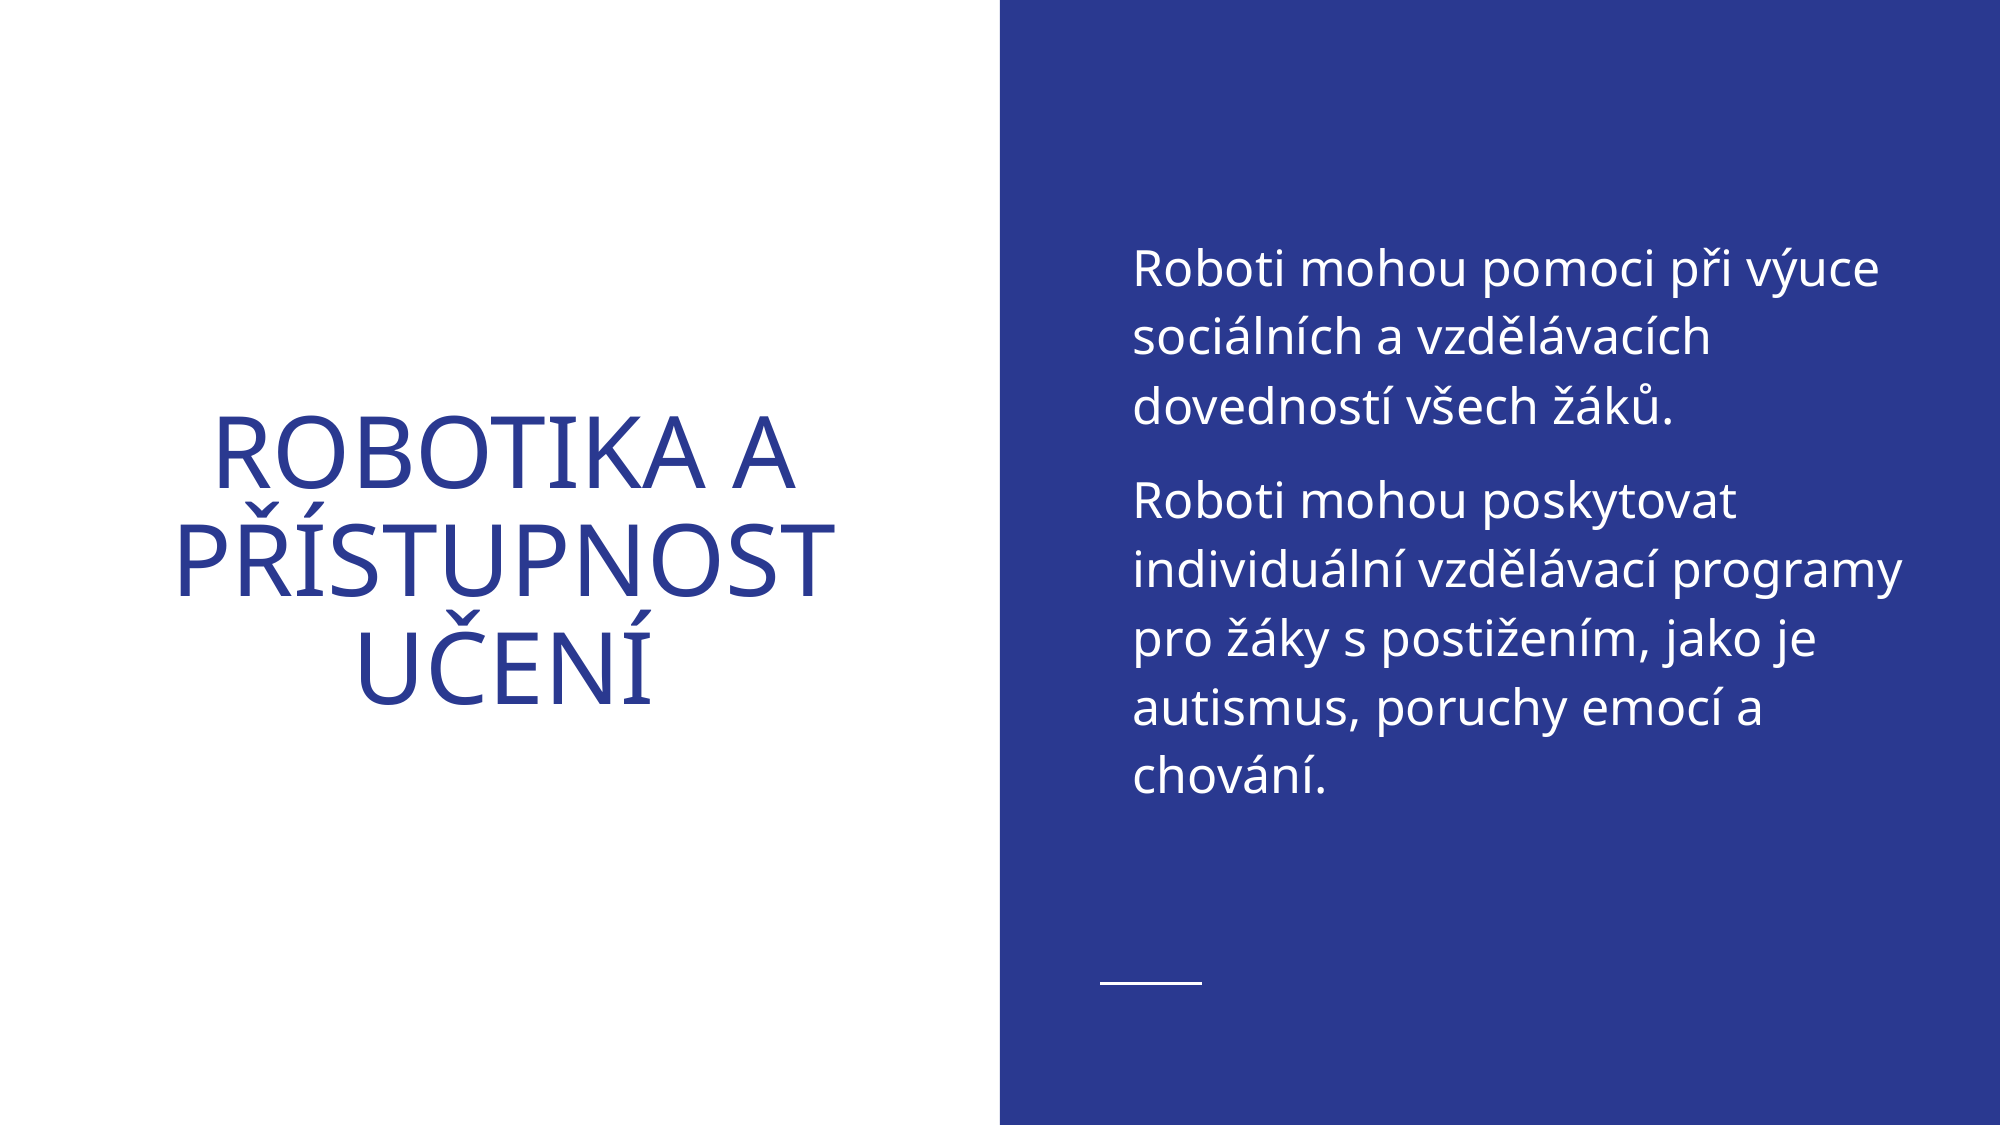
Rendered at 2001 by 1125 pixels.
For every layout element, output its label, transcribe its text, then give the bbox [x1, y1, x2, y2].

title ROBOTIKA A PŘÍSTUPNOST UČENÍ [61, 391, 947, 734]
list Roboti mohou pomoci při výuce sociálních a vzdělávacích dovedností všech žáků. Roboti mohou poskytovat individuální vzdělávací programy pro žáky s postižením, jako je autismus, poruchy emocí a chování. [1080, 158, 1920, 967]
